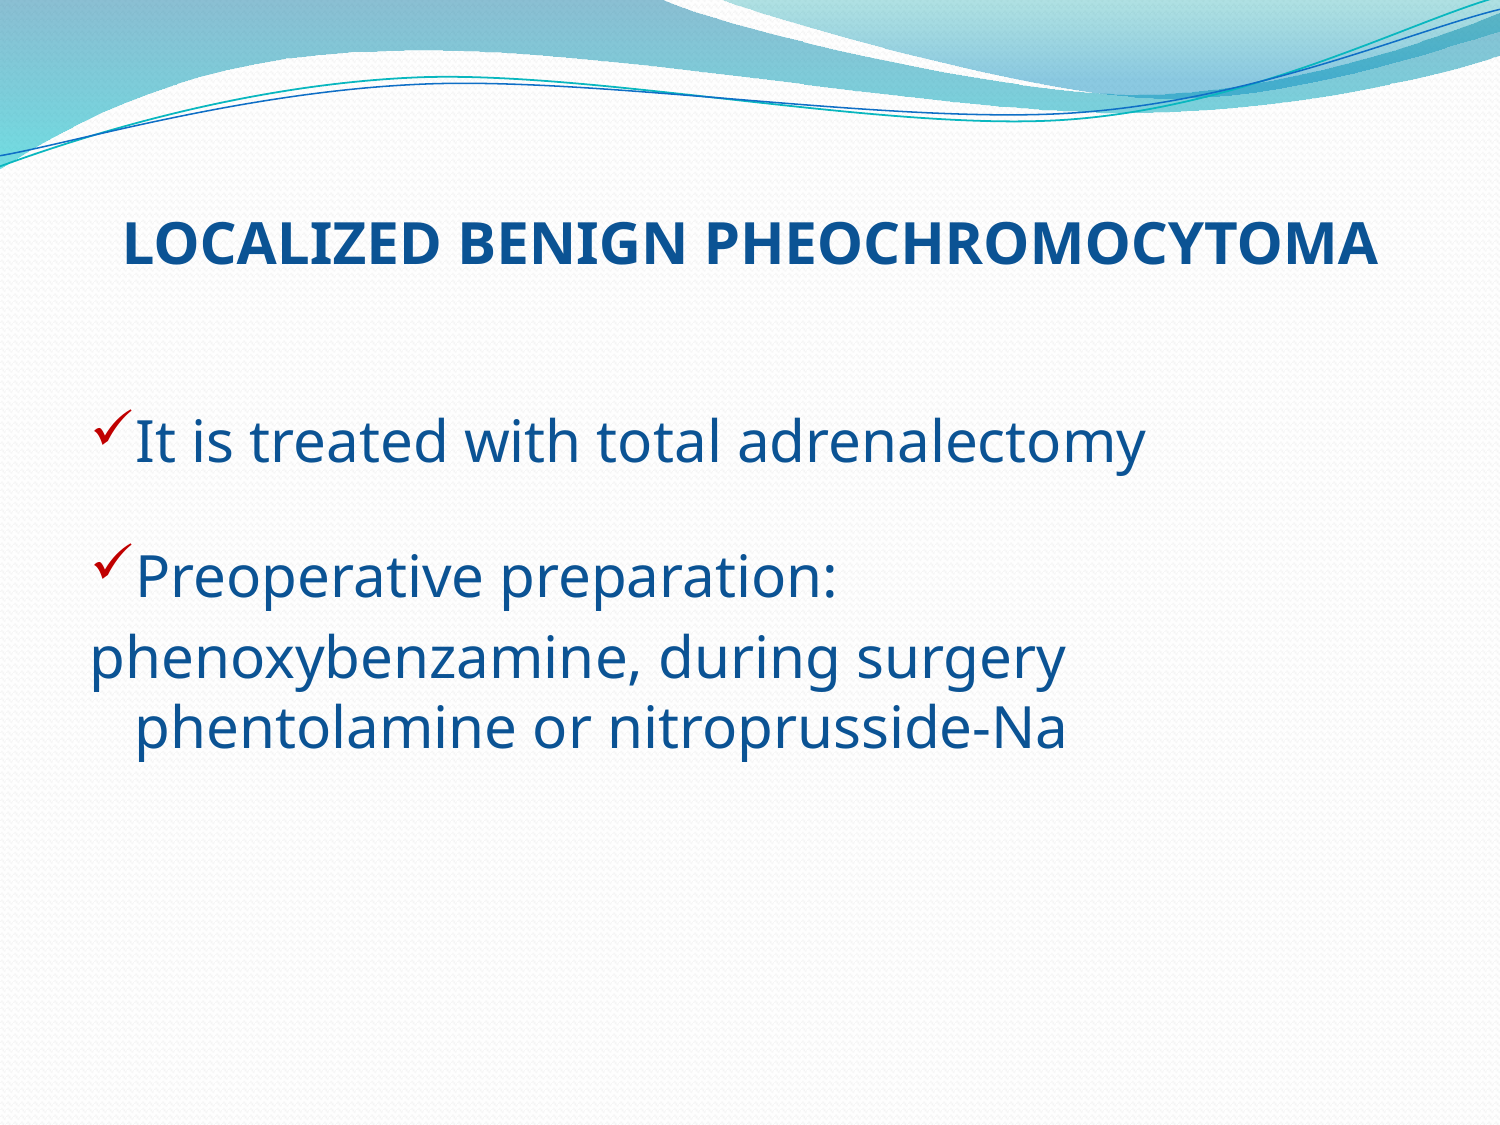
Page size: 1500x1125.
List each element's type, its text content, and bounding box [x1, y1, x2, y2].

list LOCALIZED BENIGN PHEOCHROMOCYTOMA It is treated with total adrenalectomy Preoperative preparation: phenoxybenzamine, during surgery phentolamine or nitroprusside-Na [75, 199, 1425, 1038]
